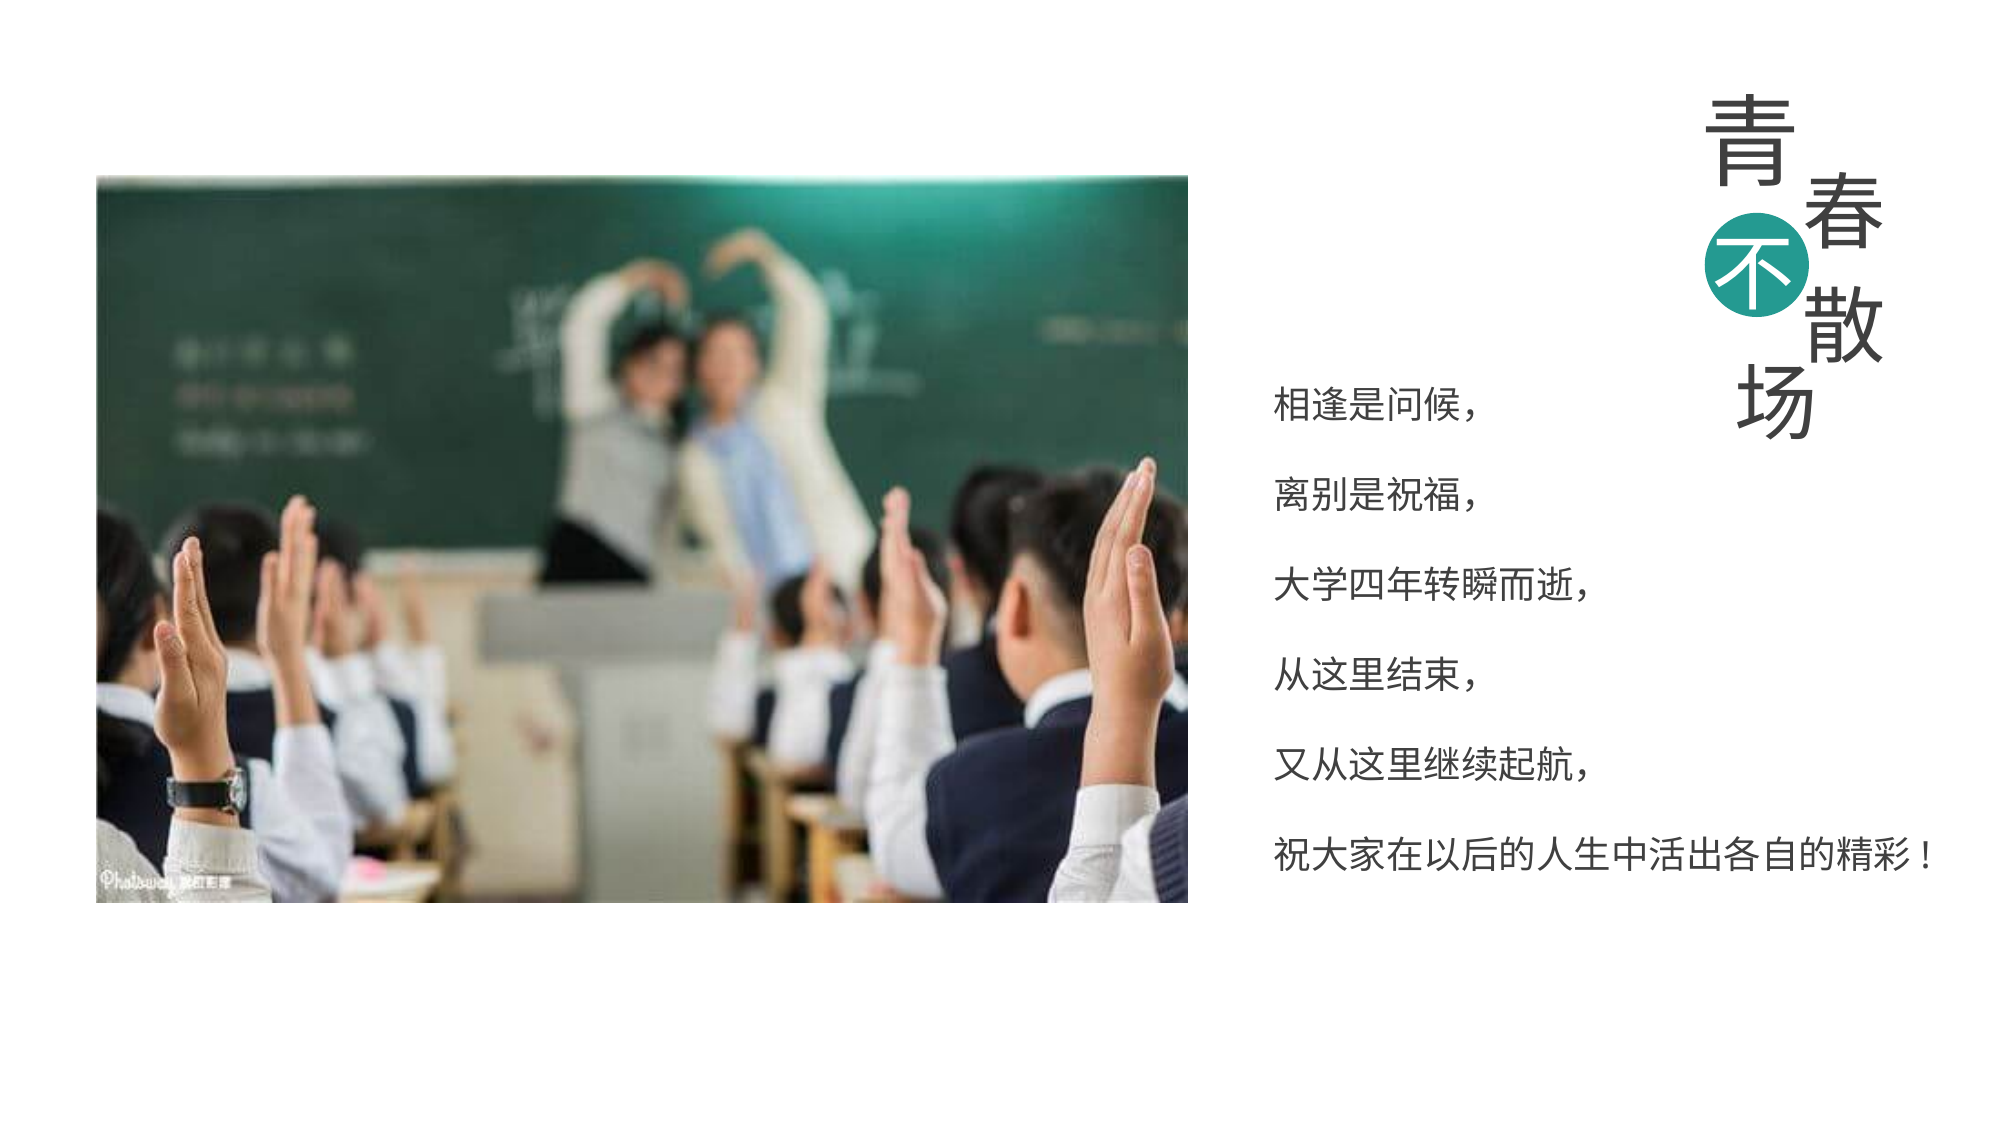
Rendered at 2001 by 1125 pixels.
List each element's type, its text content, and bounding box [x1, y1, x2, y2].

picture [96, 175, 1188, 903]
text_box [1674, 71, 1895, 459]
text_box 相逢是问候， 离别是祝福， 大学四年转瞬而逝， 从这里结束， 又从这里继续起航， 祝大家在以后的人生中活出各自的精彩! [1259, 328, 1950, 884]
